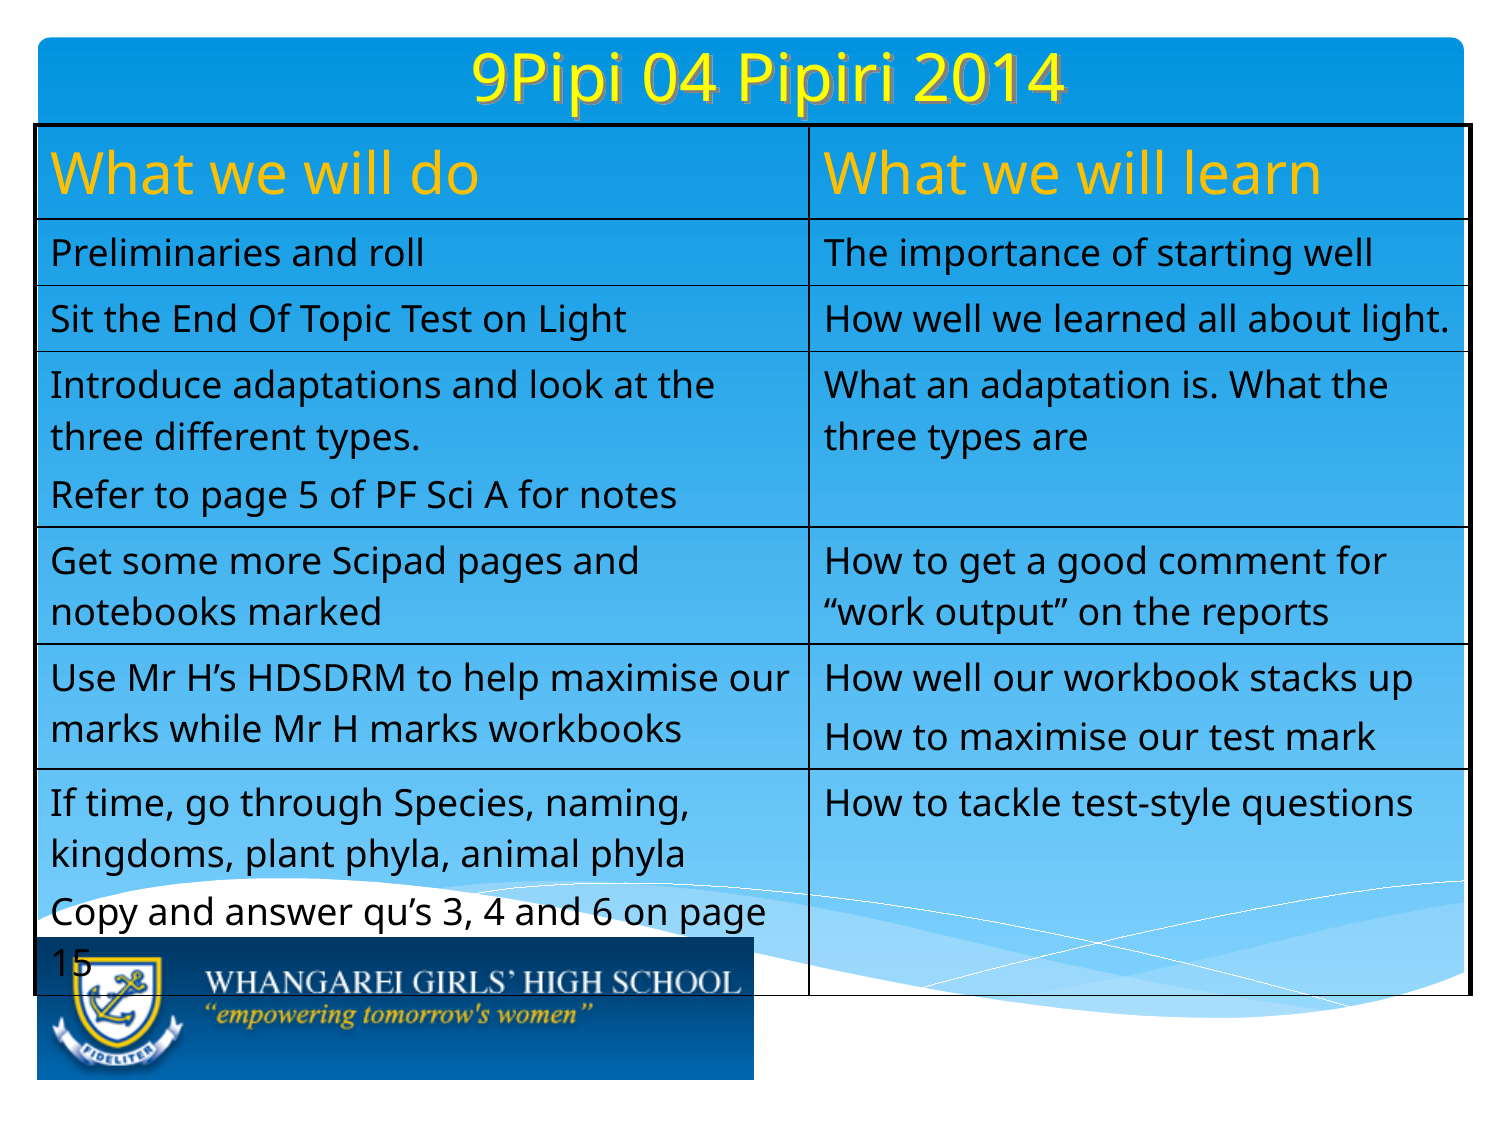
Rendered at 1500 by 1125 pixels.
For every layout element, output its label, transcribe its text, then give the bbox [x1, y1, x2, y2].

table_cell What an adaptation is. What the three types are [810, 352, 1468, 526]
table_cell Use Mr H’s HDSDRM to help maximise our marks while Mr H marks workbooks [37, 645, 808, 768]
table_cell Introduce adaptations and look at the three different types. Refer to page 5 of PF Sci A for notes [37, 352, 808, 526]
table_header What we will learn [810, 127, 1468, 218]
picture [37, 937, 754, 1080]
table_cell Get some more Scipad pages and notebooks marked [37, 528, 808, 643]
text_box 9Pipi 04 Pipiri 2014 [162, 24, 1375, 123]
table_cell Sit the End Of Topic Test on Light [37, 286, 808, 351]
table_cell How well we learned all about light. [810, 286, 1468, 351]
table_cell If time, go through Species, naming, kingdoms, plant phyla, animal phyla Copy and answer qu’s 3, 4 and 6 on page 15 [37, 770, 808, 995]
table_cell The importance of starting well [810, 220, 1468, 285]
table_cell Preliminaries and roll [37, 220, 808, 285]
table_cell How to tackle test-style questions [810, 770, 1468, 995]
table_header What we will do [37, 127, 808, 218]
table_cell How well our workbook stacks up How to maximise our test mark [810, 645, 1468, 768]
table_cell How to get a good comment for “work output” on the reports [810, 528, 1468, 643]
